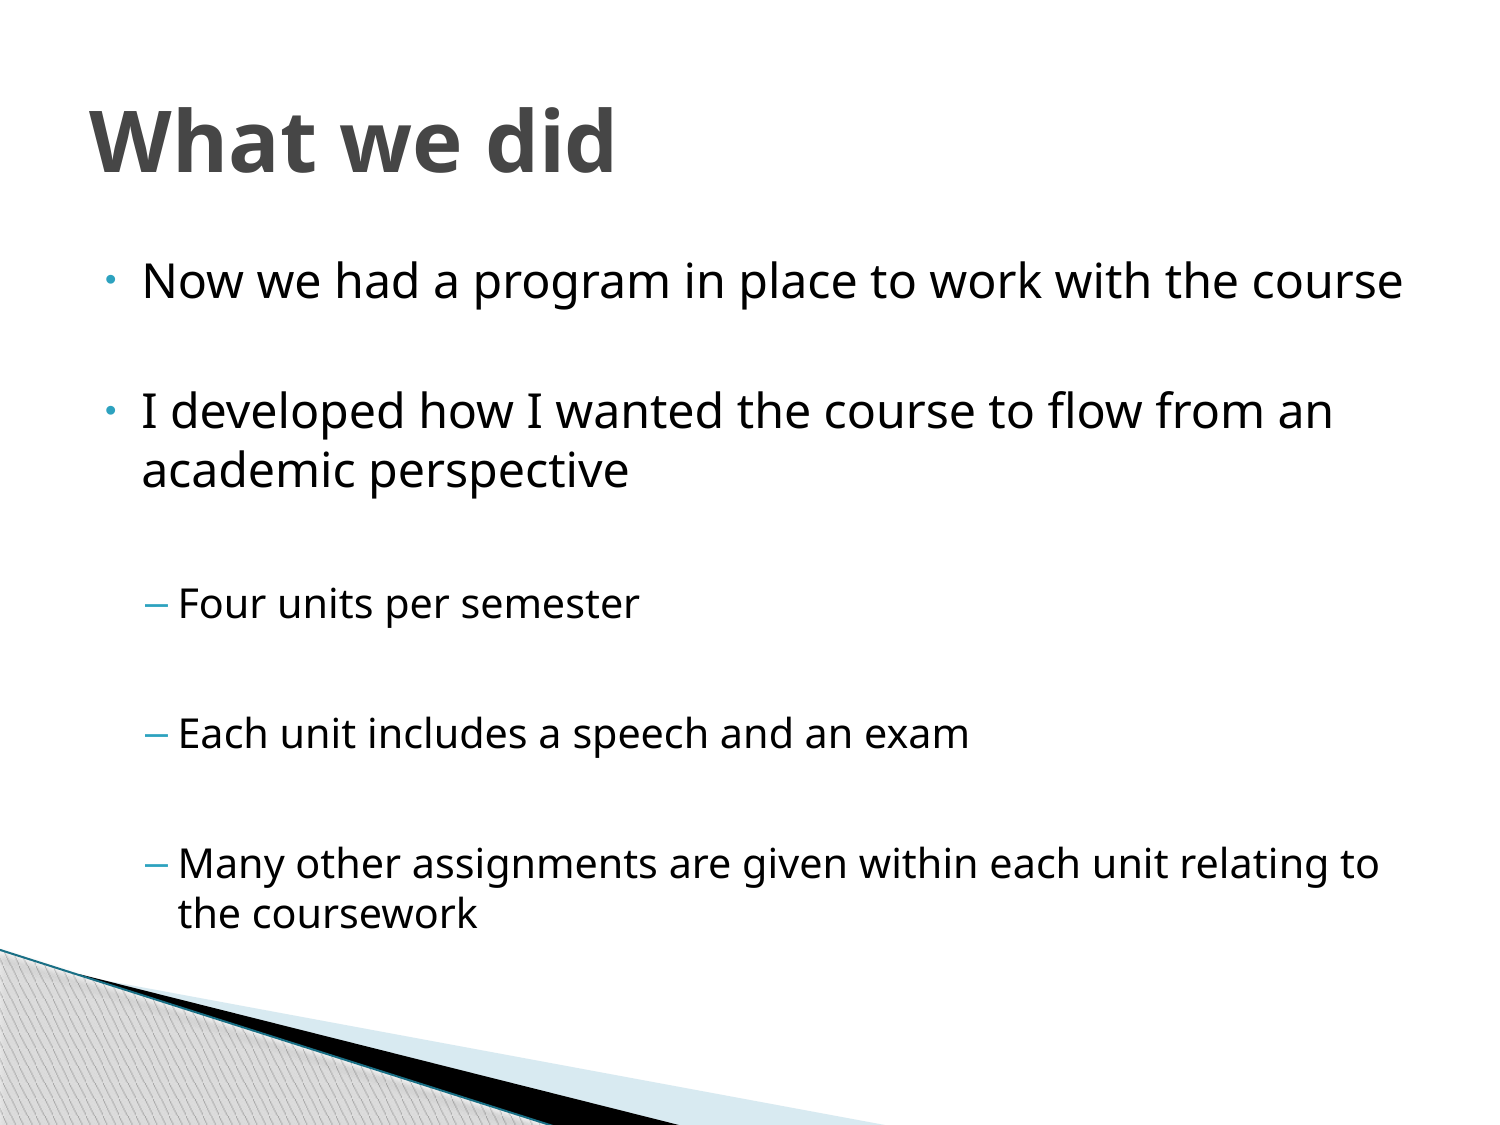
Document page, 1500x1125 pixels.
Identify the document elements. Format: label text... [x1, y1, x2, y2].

list Now we had a program in place to work with the course I developed how I wanted the course to flow from an academic perspective Four units per semester Each unit includes a speech and an exam Many other assignments are given within each unit relating to the coursework [75, 243, 1425, 986]
title What we did [75, 45, 1425, 233]
